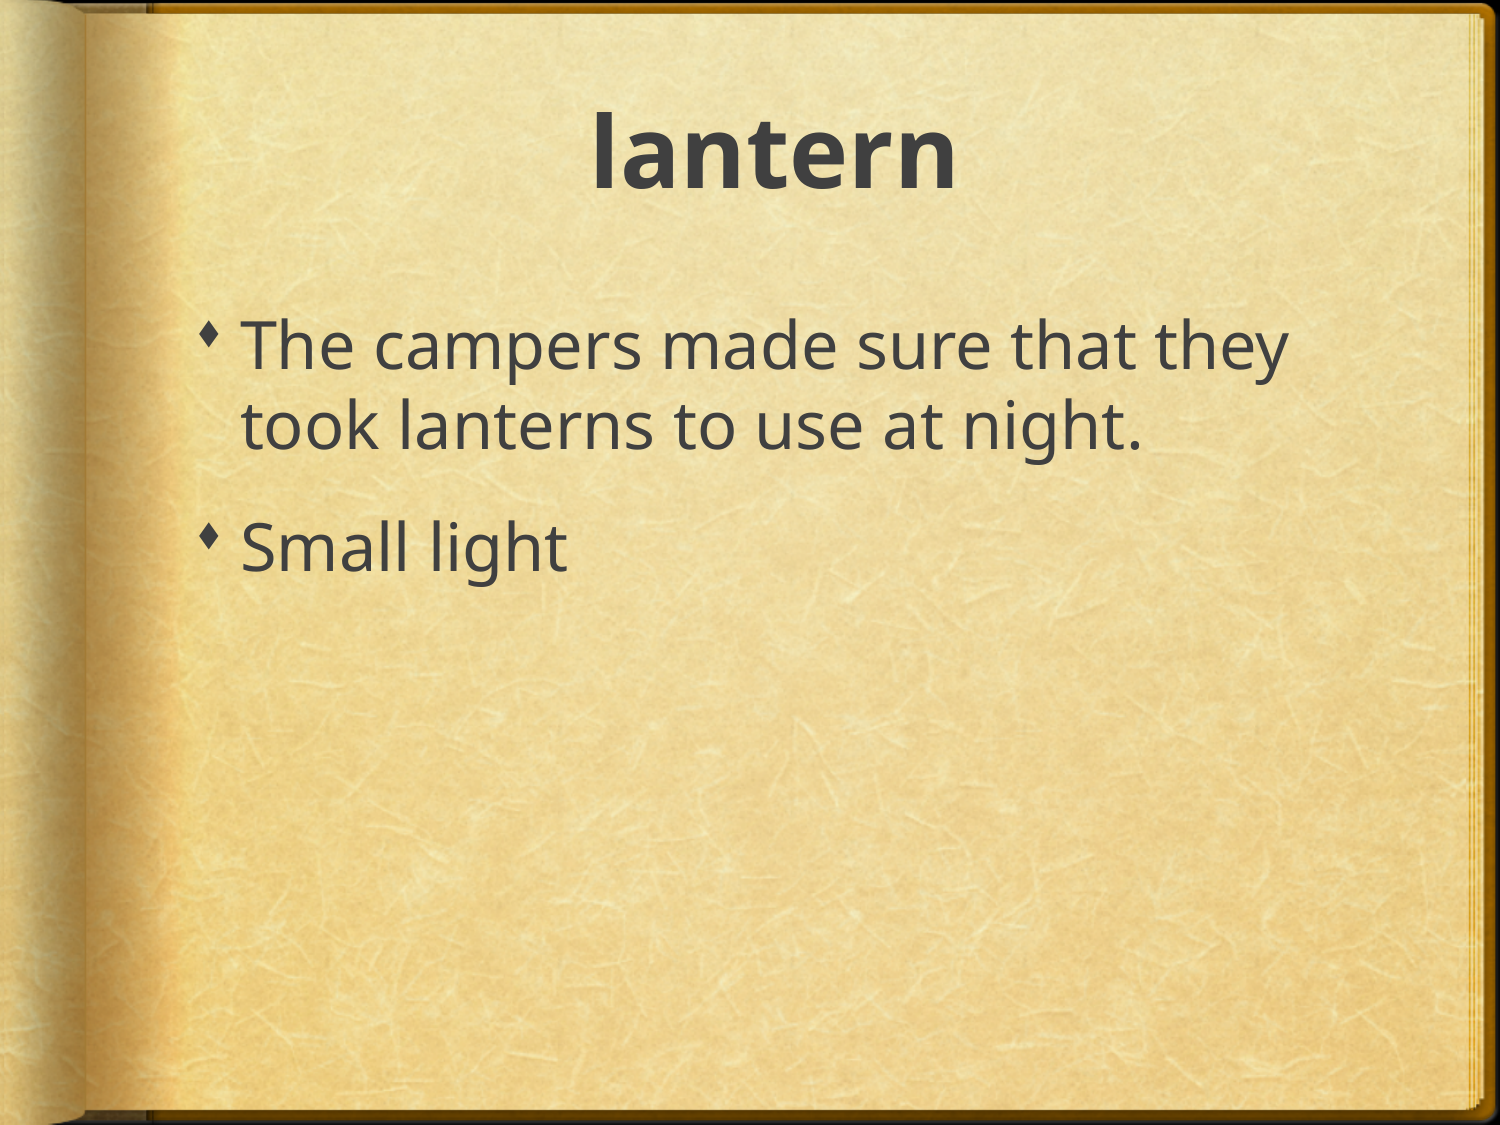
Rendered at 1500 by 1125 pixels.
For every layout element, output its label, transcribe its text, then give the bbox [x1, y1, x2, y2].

title lantern [178, 45, 1372, 265]
picture [0, 0, 1500, 1125]
list The campers made sure that they took lanterns to use at night. Small light [178, 295, 1372, 1005]
